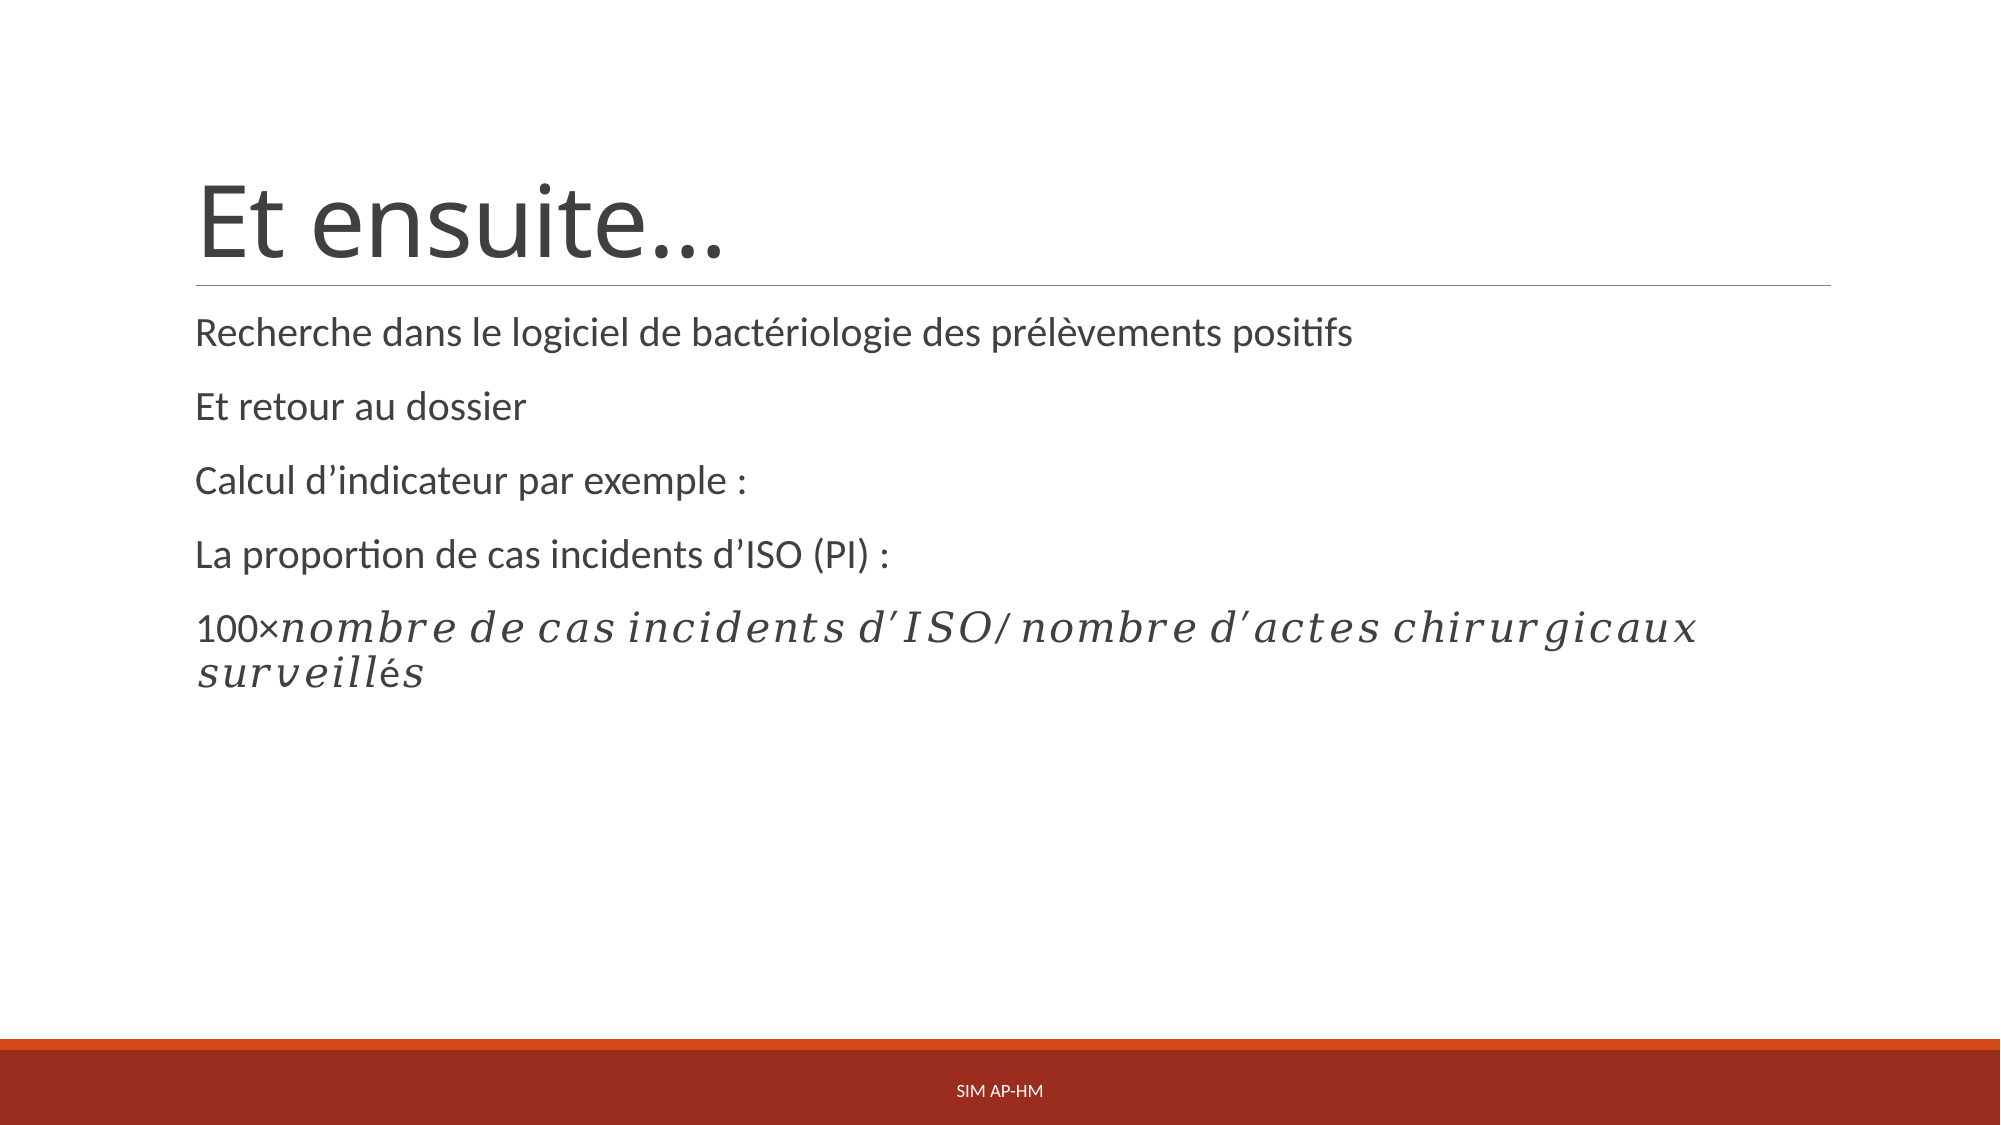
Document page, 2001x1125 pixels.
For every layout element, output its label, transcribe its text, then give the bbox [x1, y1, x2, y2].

list Recherche dans le logiciel de bactériologie des prélèvements positifs Et retour au dossier Calcul d’indicateur par exemple : La proportion de cas incidents d’ISO (PI) : 100×𝑛𝑜𝑚𝑏𝑟𝑒 𝑑𝑒 𝑐𝑎𝑠 𝑖𝑛𝑐𝑖𝑑𝑒𝑛𝑡𝑠 𝑑′𝐼𝑆𝑂/ 𝑛𝑜𝑚𝑏𝑟𝑒 𝑑′𝑎𝑐𝑡𝑒𝑠 𝑐ℎ𝑖𝑟𝑢𝑟𝑔𝑖𝑐𝑎𝑢𝑥 𝑠𝑢𝑟𝑣𝑒𝑖𝑙𝑙é𝑠 [180, 302, 1830, 963]
title Et ensuite… [180, 47, 1830, 285]
footer SIM AP-HM [604, 1059, 1396, 1120]
